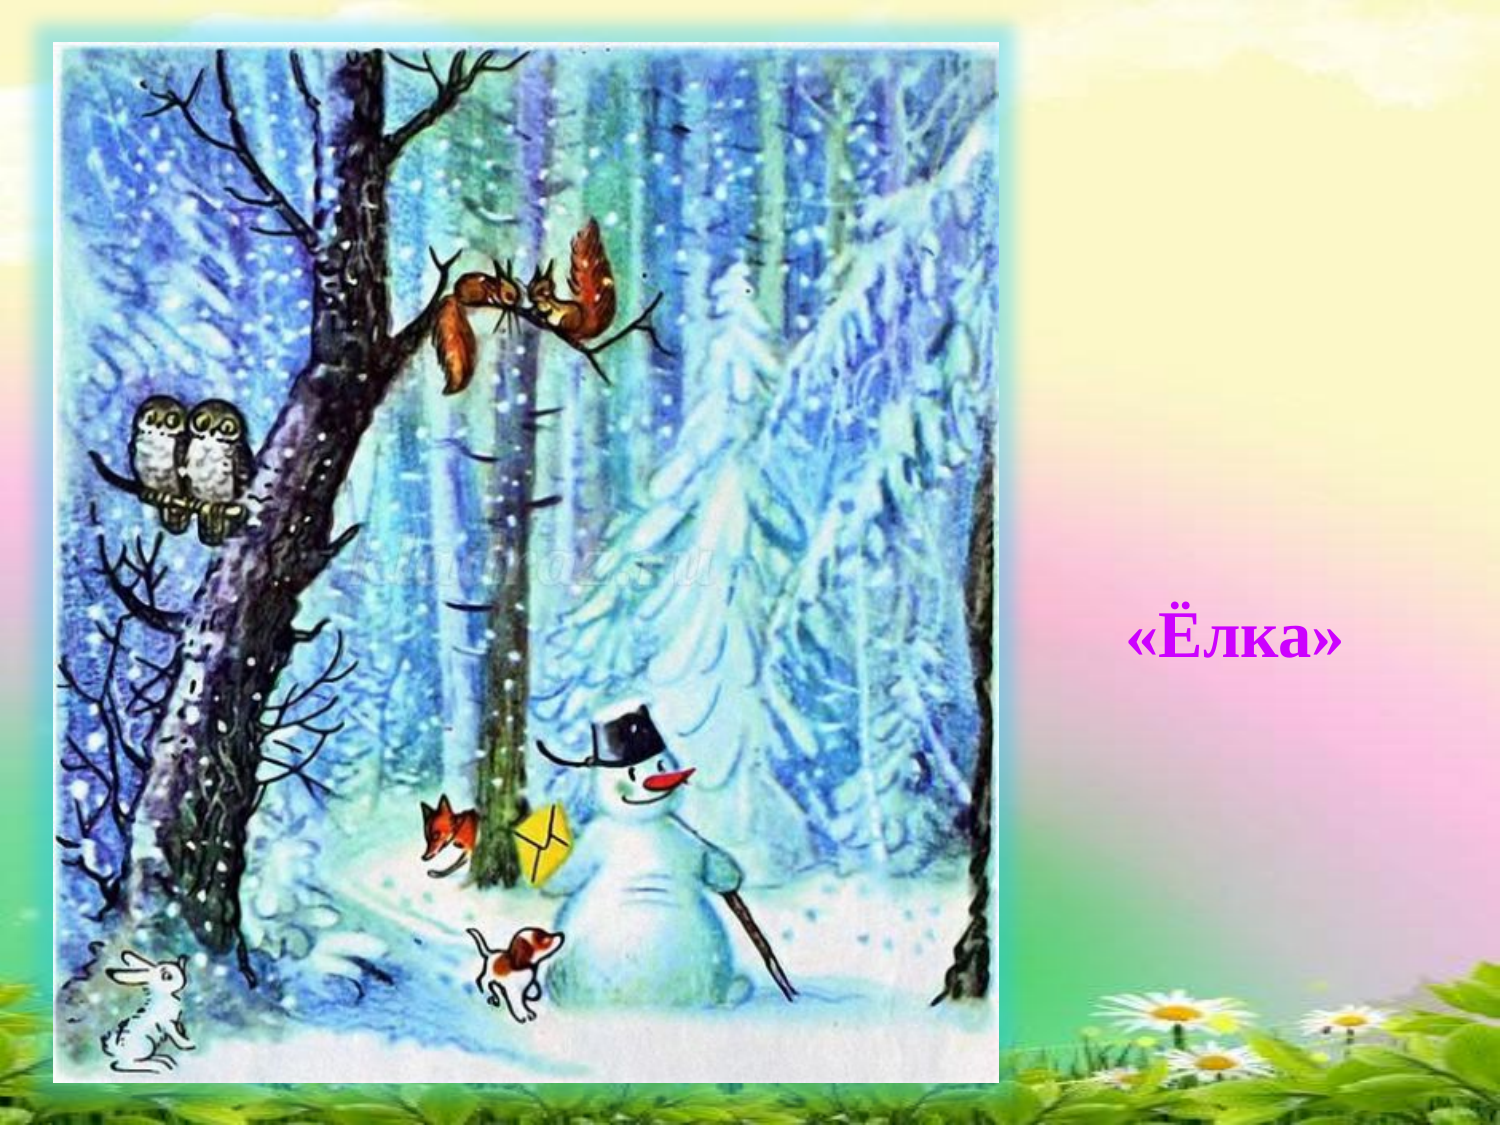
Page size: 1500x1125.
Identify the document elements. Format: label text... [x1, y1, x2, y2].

picture [0, 0, 1500, 1125]
text_box «Ёлка» [1093, 538, 1378, 679]
